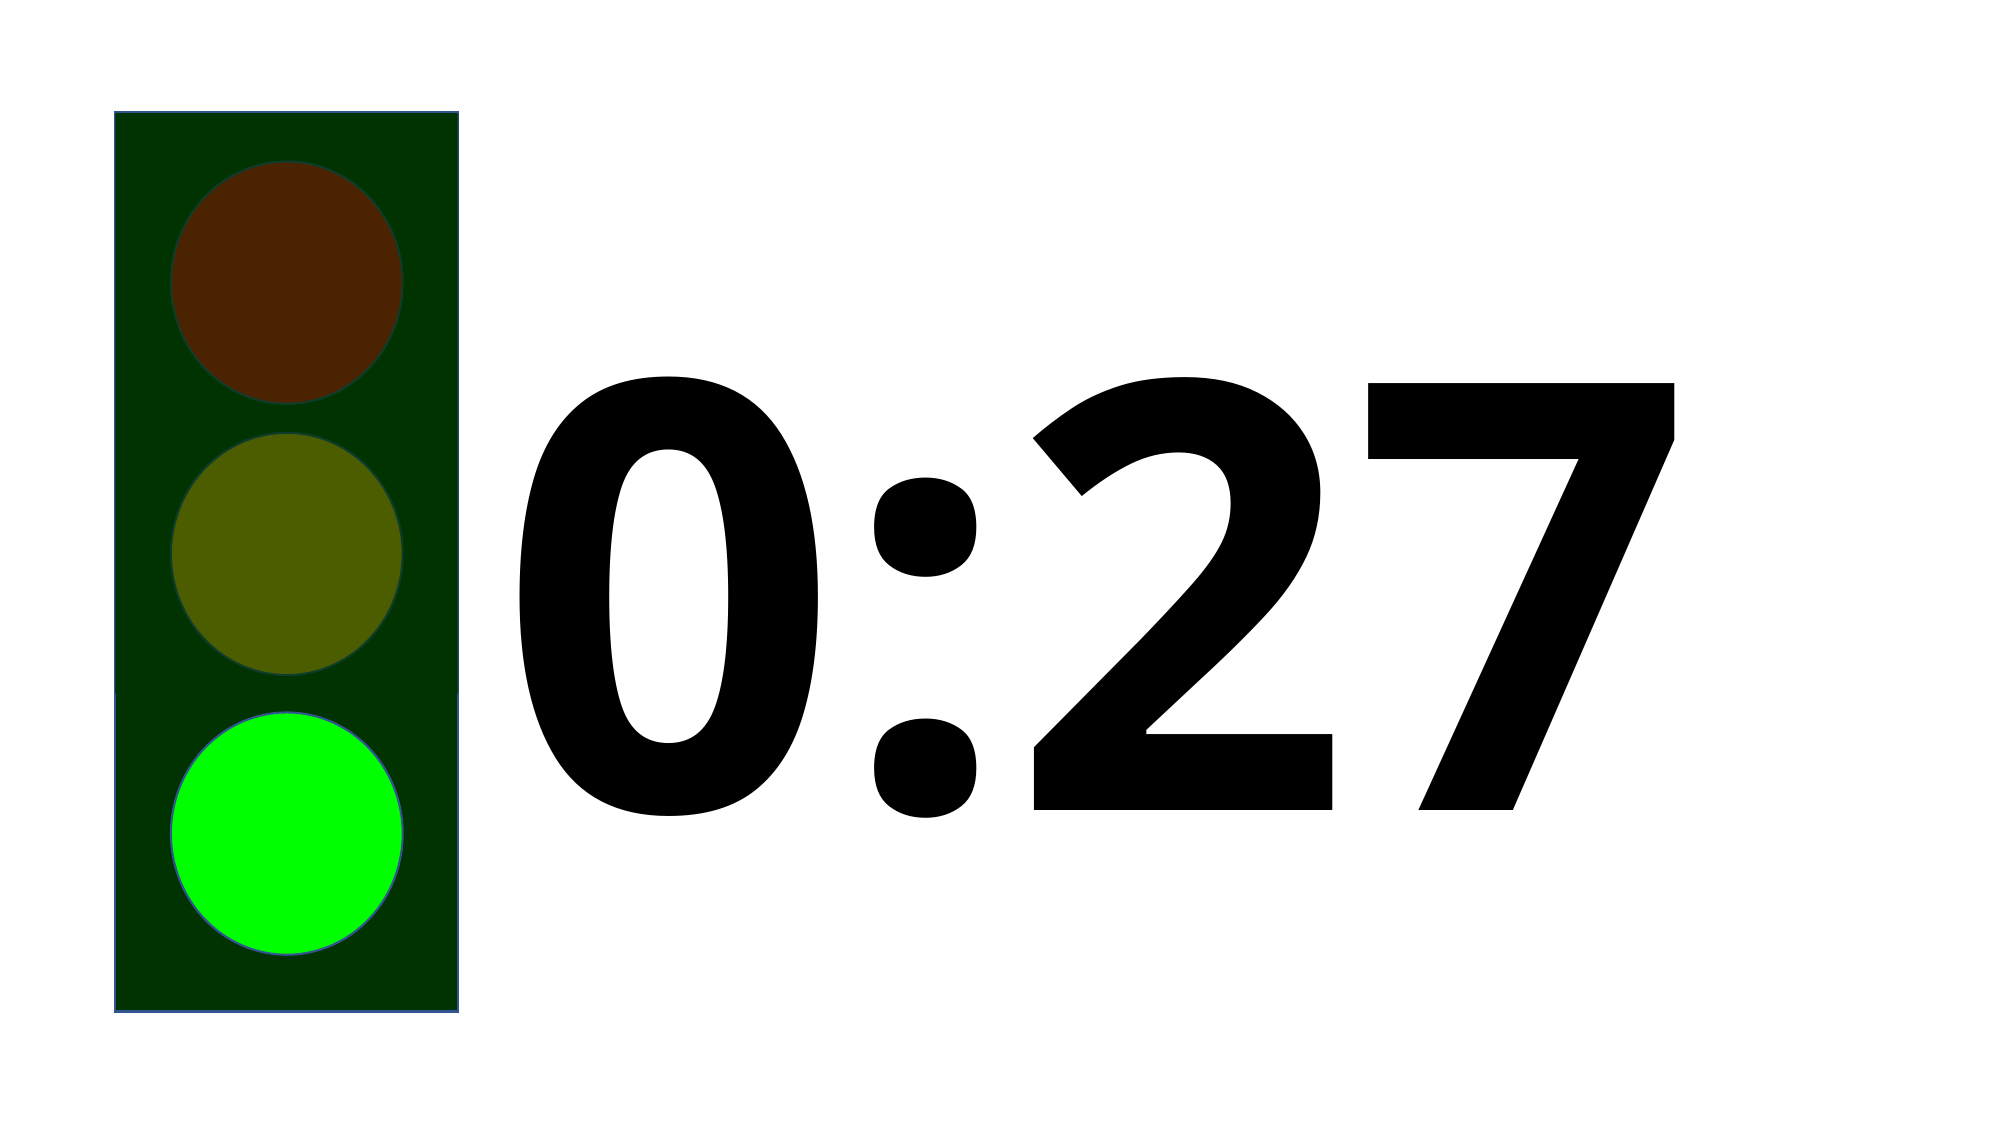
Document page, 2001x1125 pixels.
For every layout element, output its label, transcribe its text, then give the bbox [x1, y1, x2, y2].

text_box [114, 695, 459, 1013]
text_box [169, 711, 404, 956]
text_box [114, 112, 459, 695]
text_box 0:27 [483, 204, 1924, 938]
